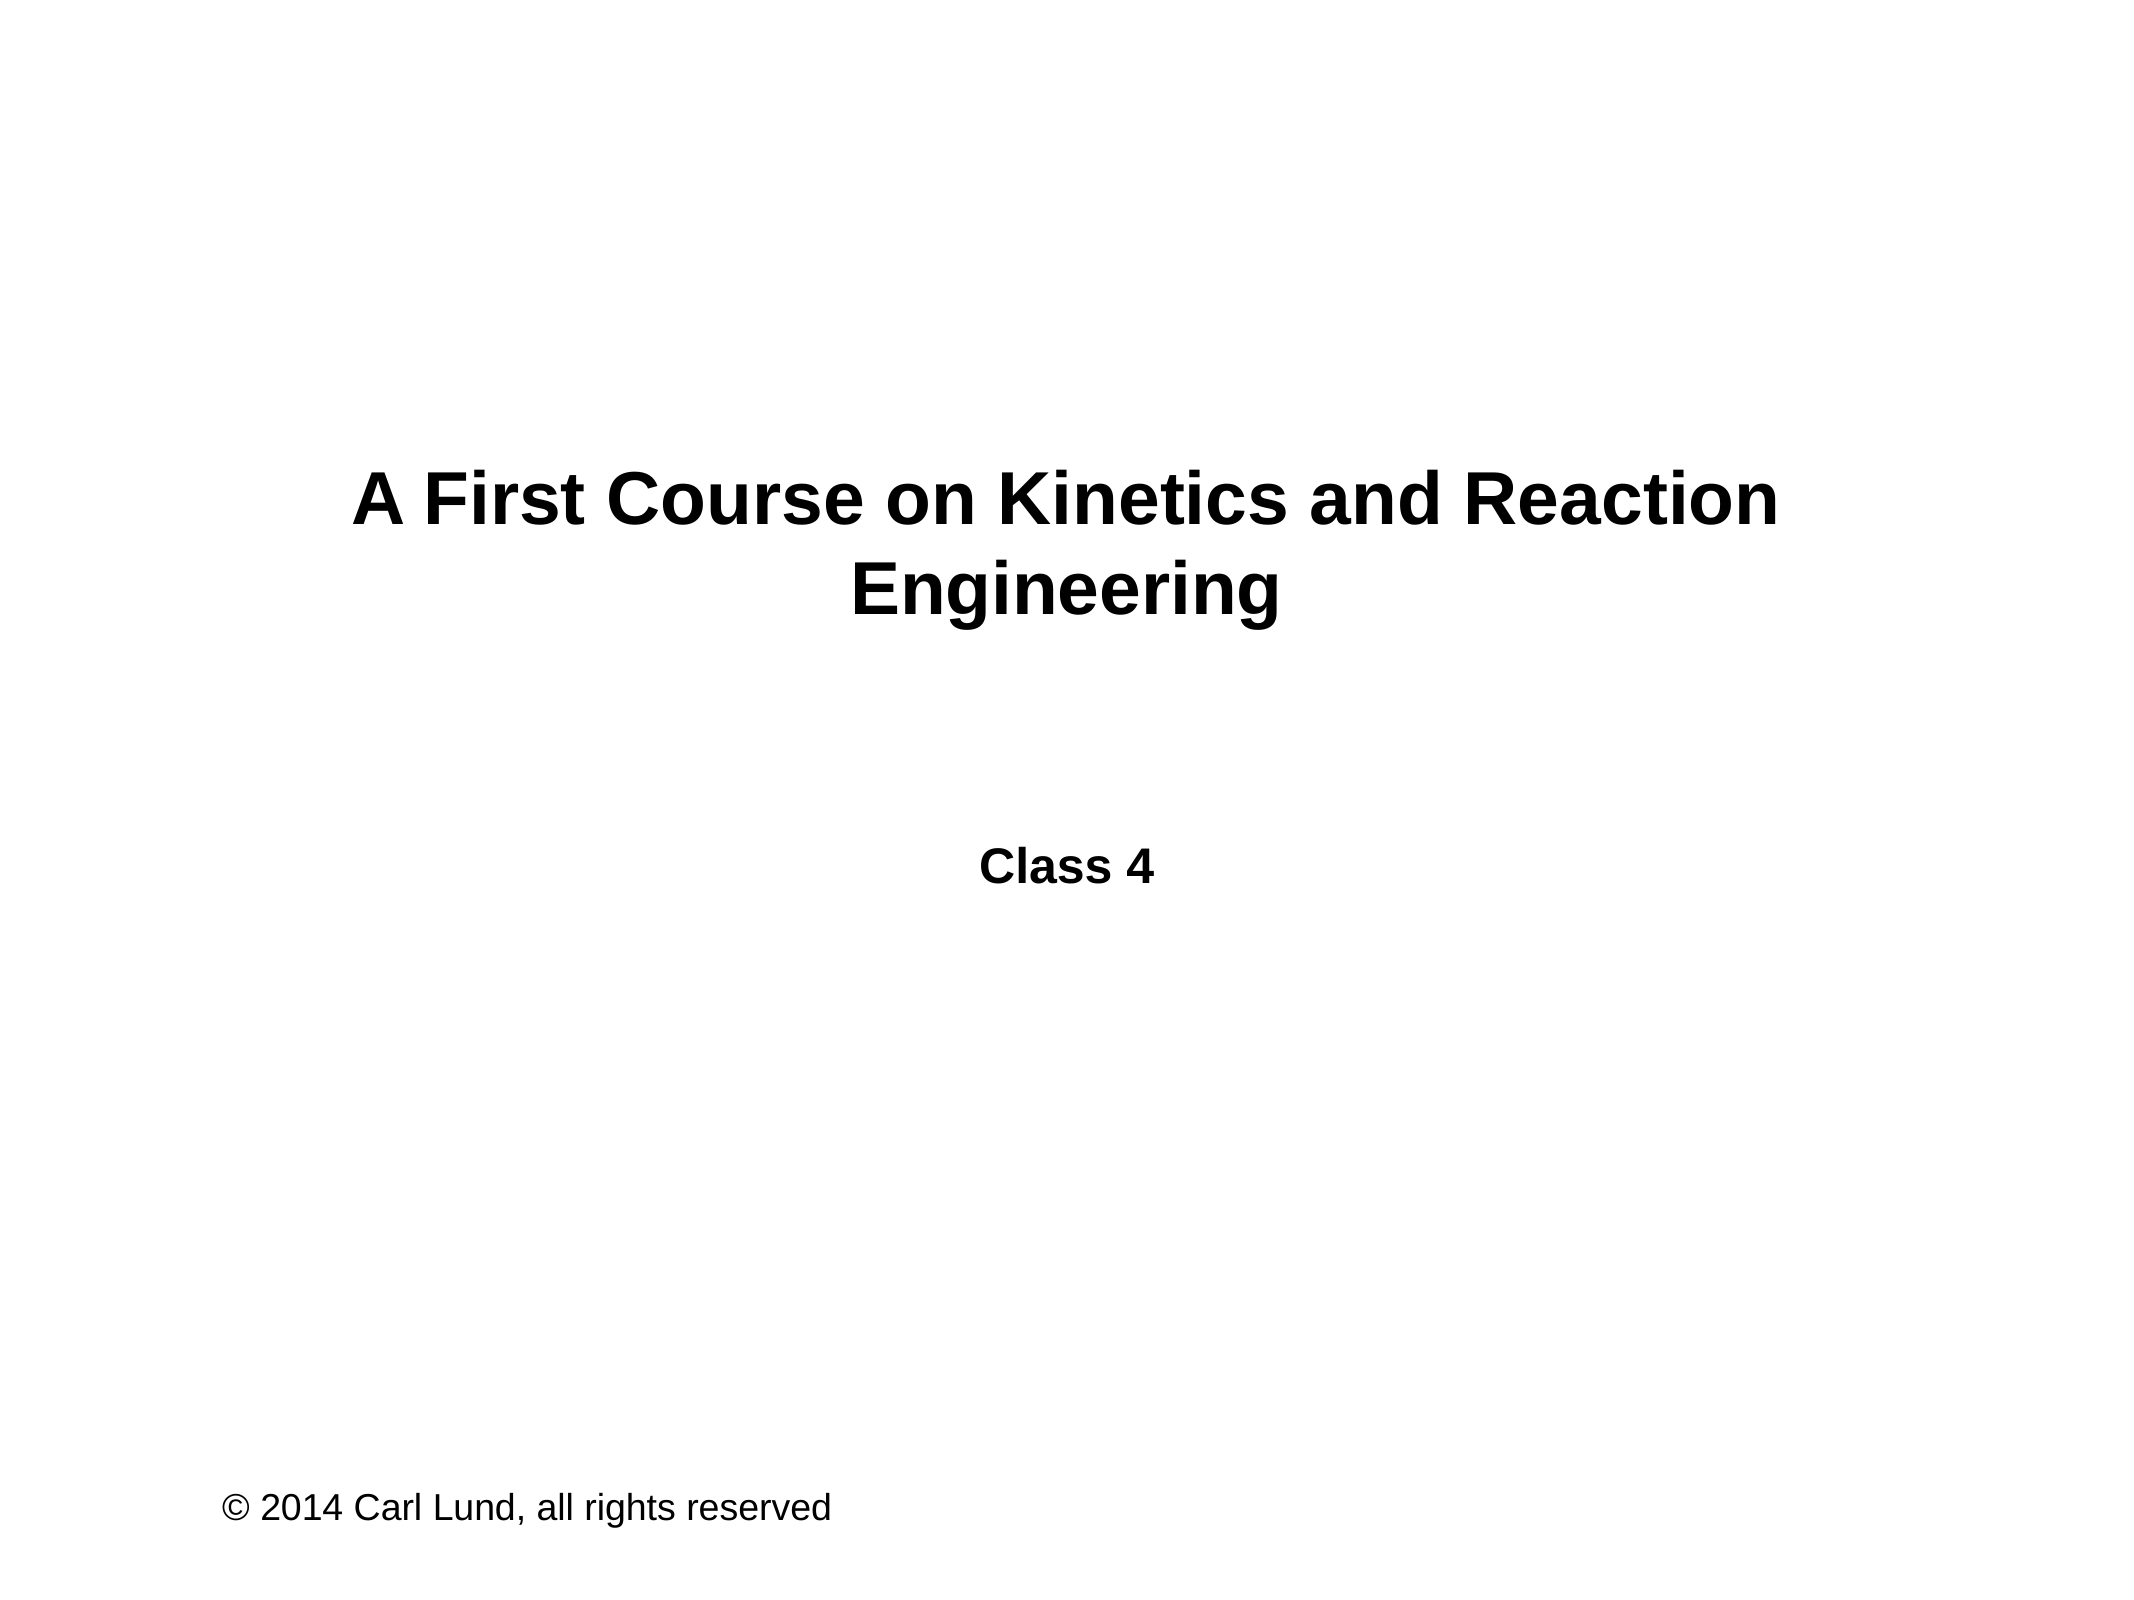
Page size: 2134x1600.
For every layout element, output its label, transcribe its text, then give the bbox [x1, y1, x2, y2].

title A First Course on Kinetics and Reaction Engineering [208, 268, 1925, 811]
list Class 4 [208, 825, 1925, 1461]
